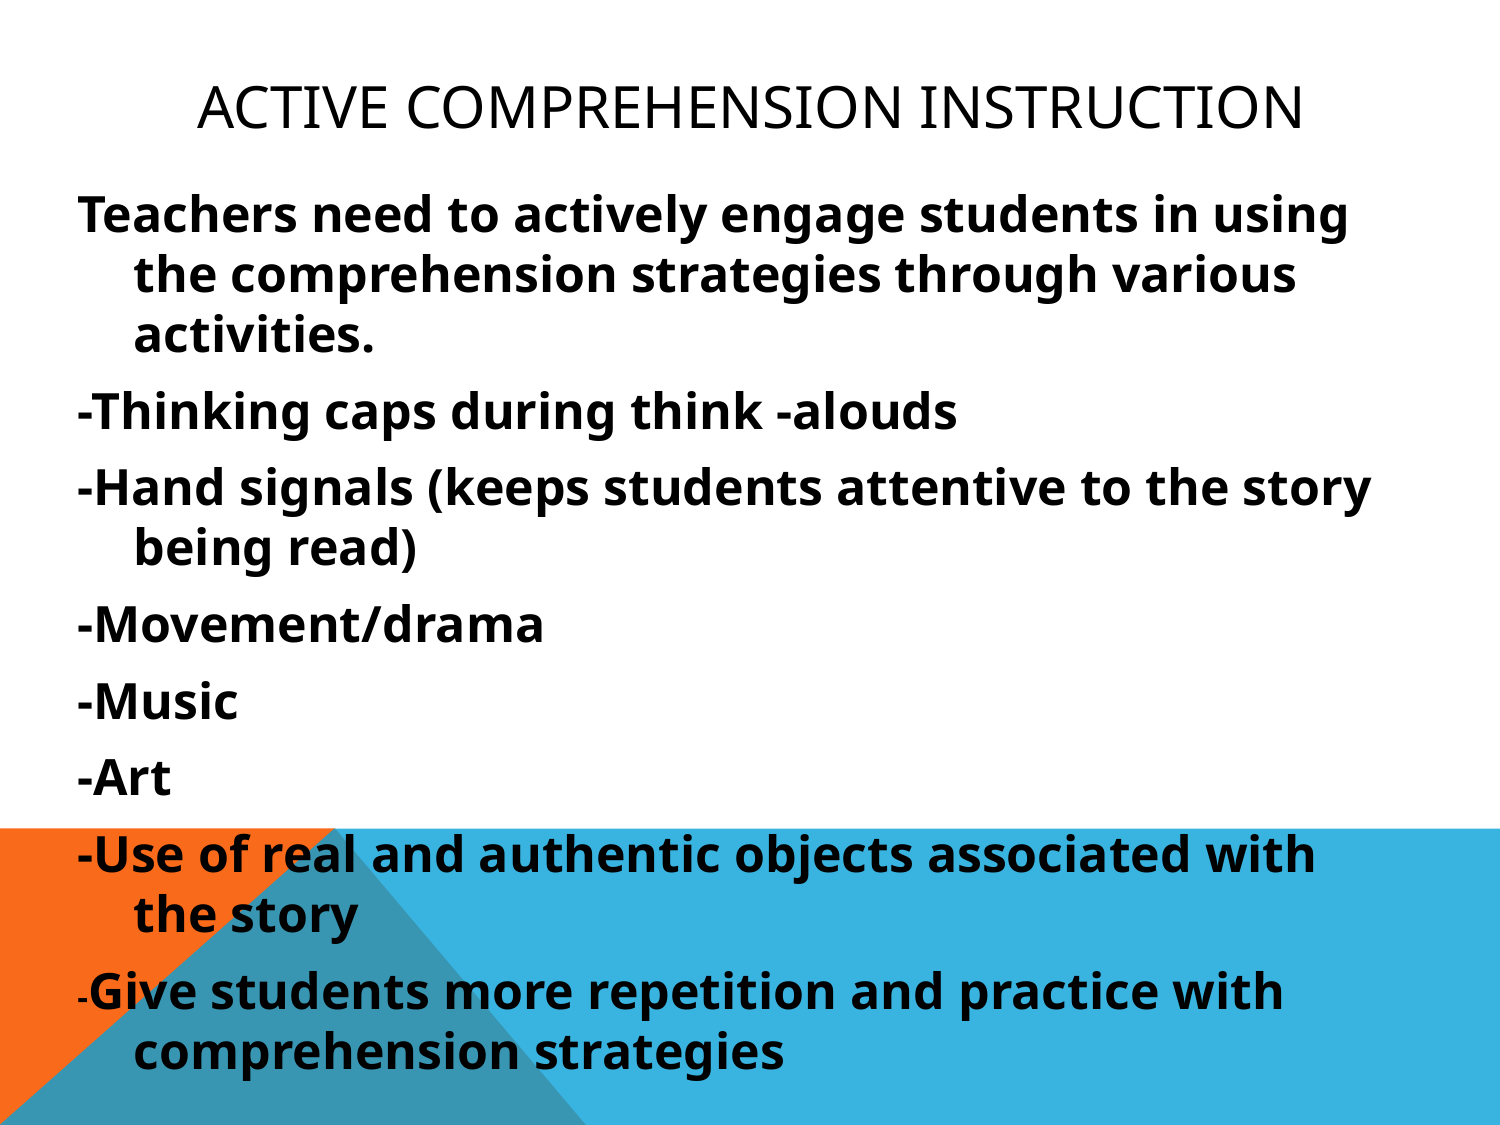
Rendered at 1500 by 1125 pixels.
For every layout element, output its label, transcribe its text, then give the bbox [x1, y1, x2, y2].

title Active comprehension instruction [135, 60, 1369, 150]
list Teachers need to actively engage students in using the comprehension strategies through various activities. -Thinking caps during think -alouds -Hand signals (keeps students attentive to the story being read) -Movement/drama -Music -Art -Use of real and authentic objects associated with the story -Give students more repetition and practice with comprehension strategies [62, 174, 1425, 1032]
